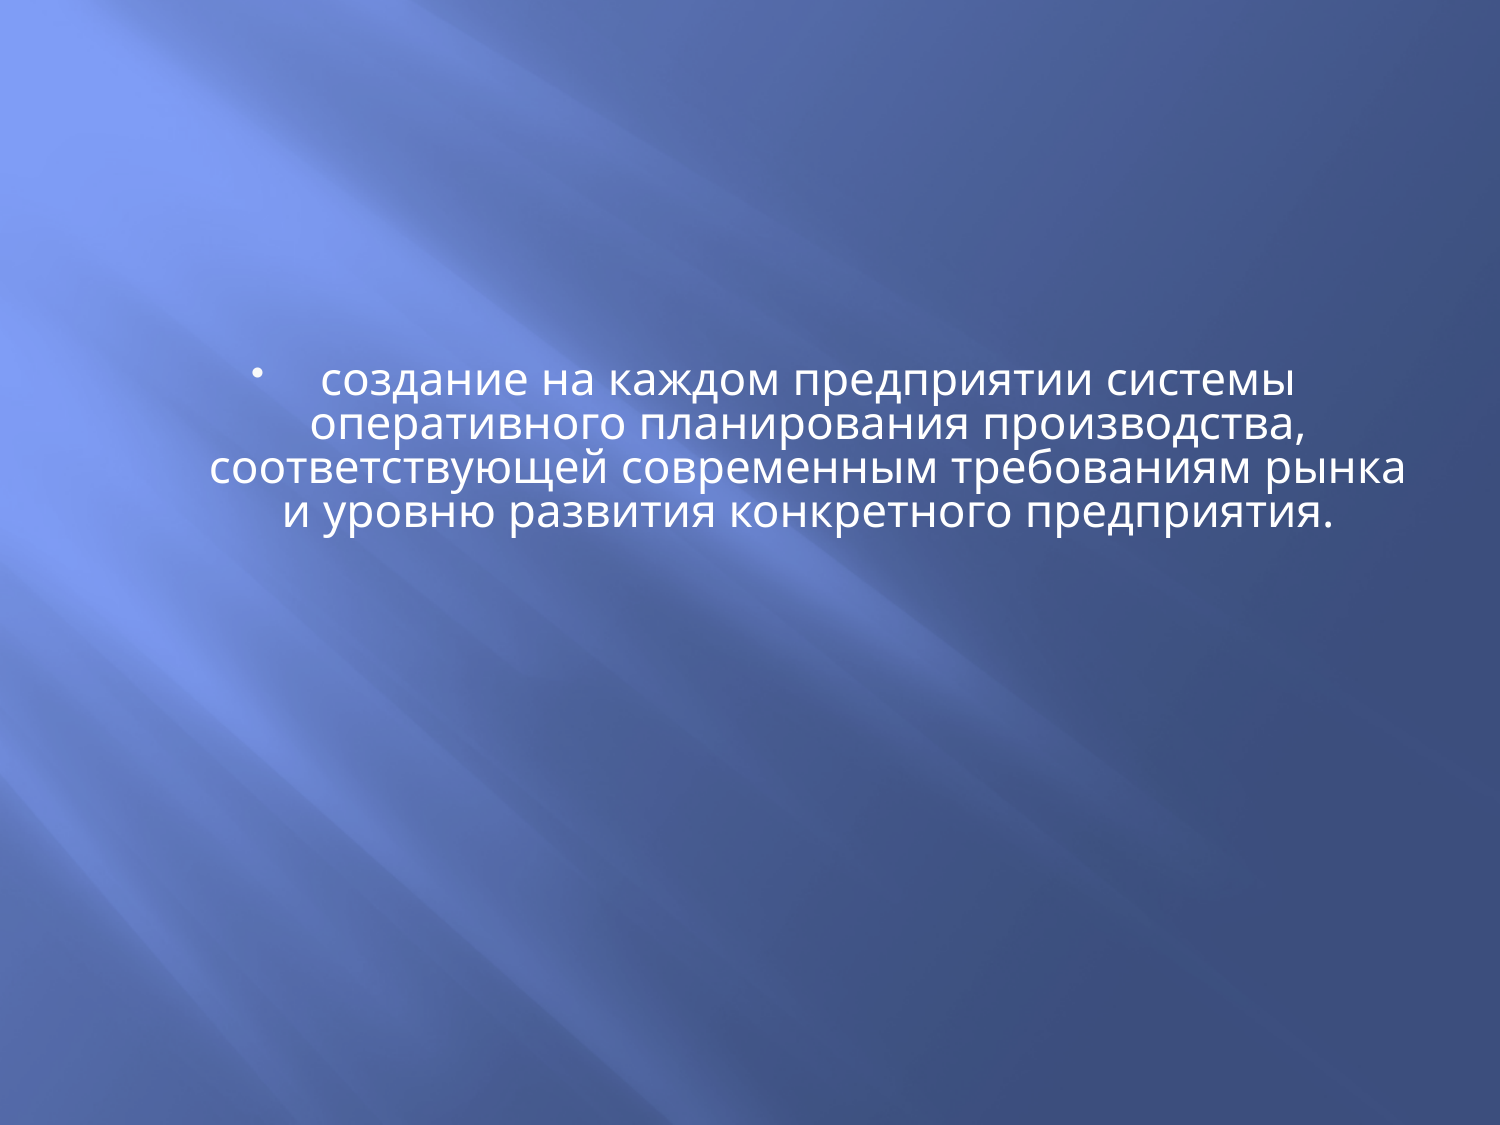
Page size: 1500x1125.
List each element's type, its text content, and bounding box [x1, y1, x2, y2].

list создание на каждом предприятии системы оперативного планирования производства, соответствующей современным требованиям рынка и уровню развития конкретного предприятия. [88, 352, 1439, 1125]
